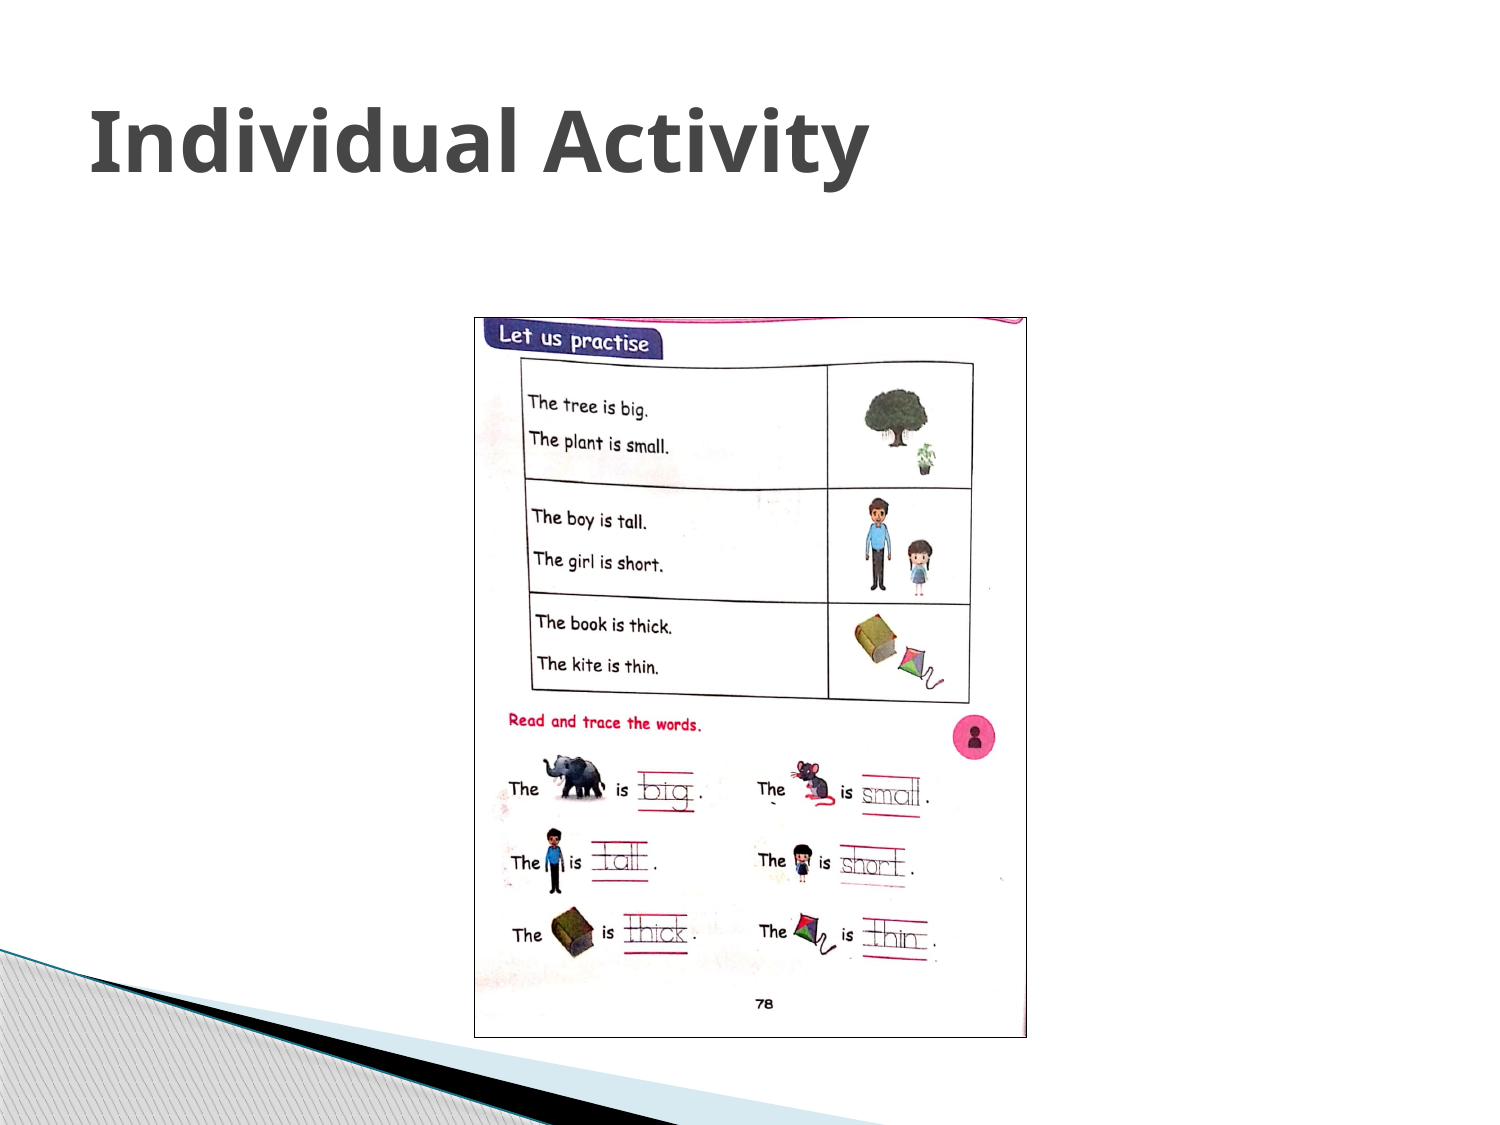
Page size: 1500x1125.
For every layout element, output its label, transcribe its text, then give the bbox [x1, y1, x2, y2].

title Individual Activity [75, 45, 1425, 233]
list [473, 317, 1027, 1038]
